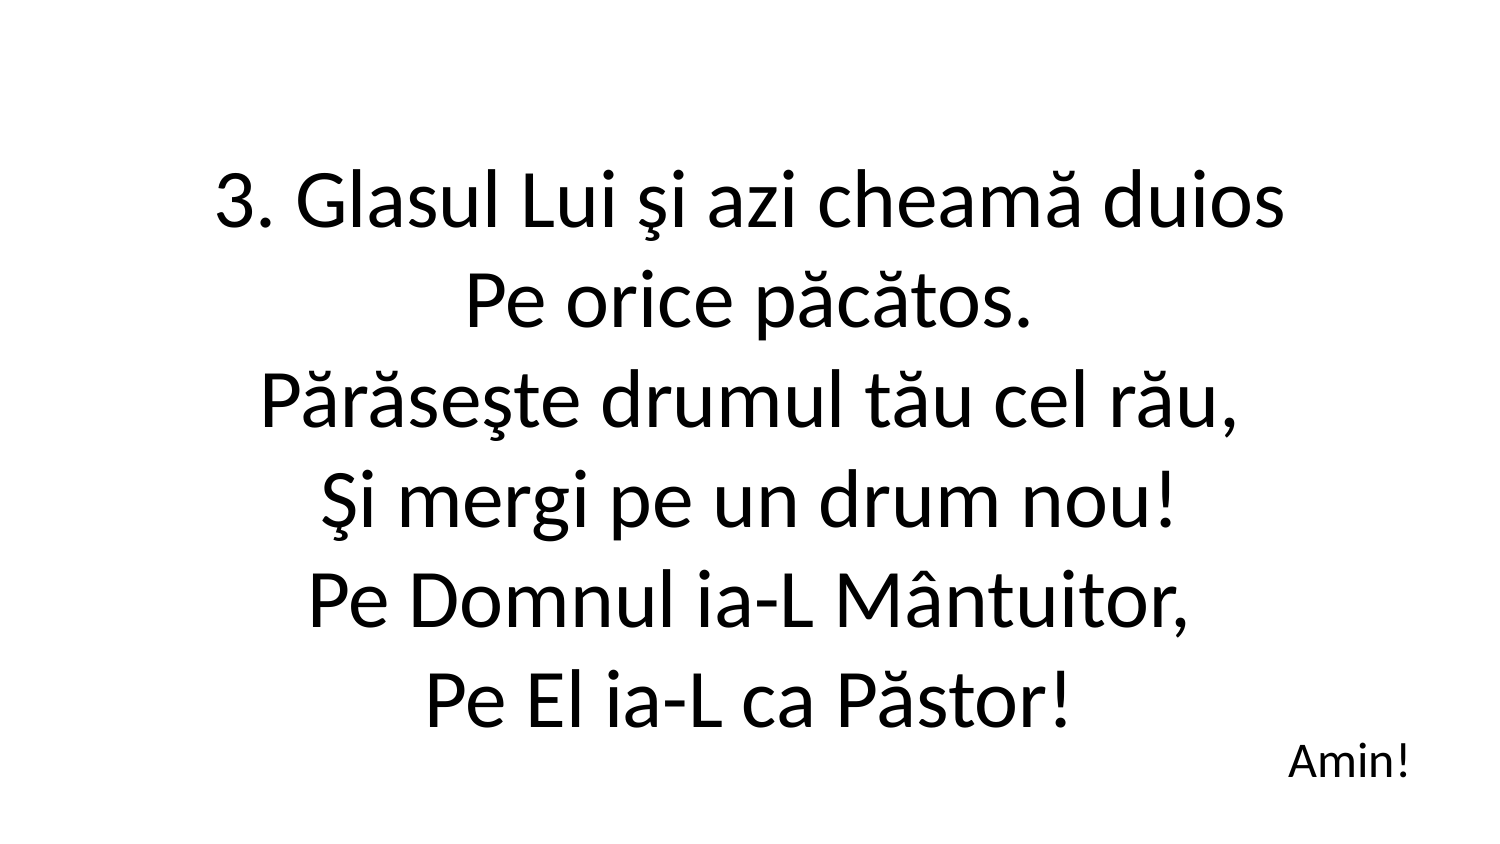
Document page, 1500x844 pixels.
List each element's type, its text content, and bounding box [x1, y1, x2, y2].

text_box Amin! [1273, 674, 1427, 795]
text_box 3. Glasul Lui şi azi cheamă duios Pe orice păcătos. Părăseşte drumul tău cel rău, Şi mergi pe un drum nou! Pe Domnul ia-L Mântuitor, Pe El ia-L ca Păstor! [198, 92, 1302, 752]
